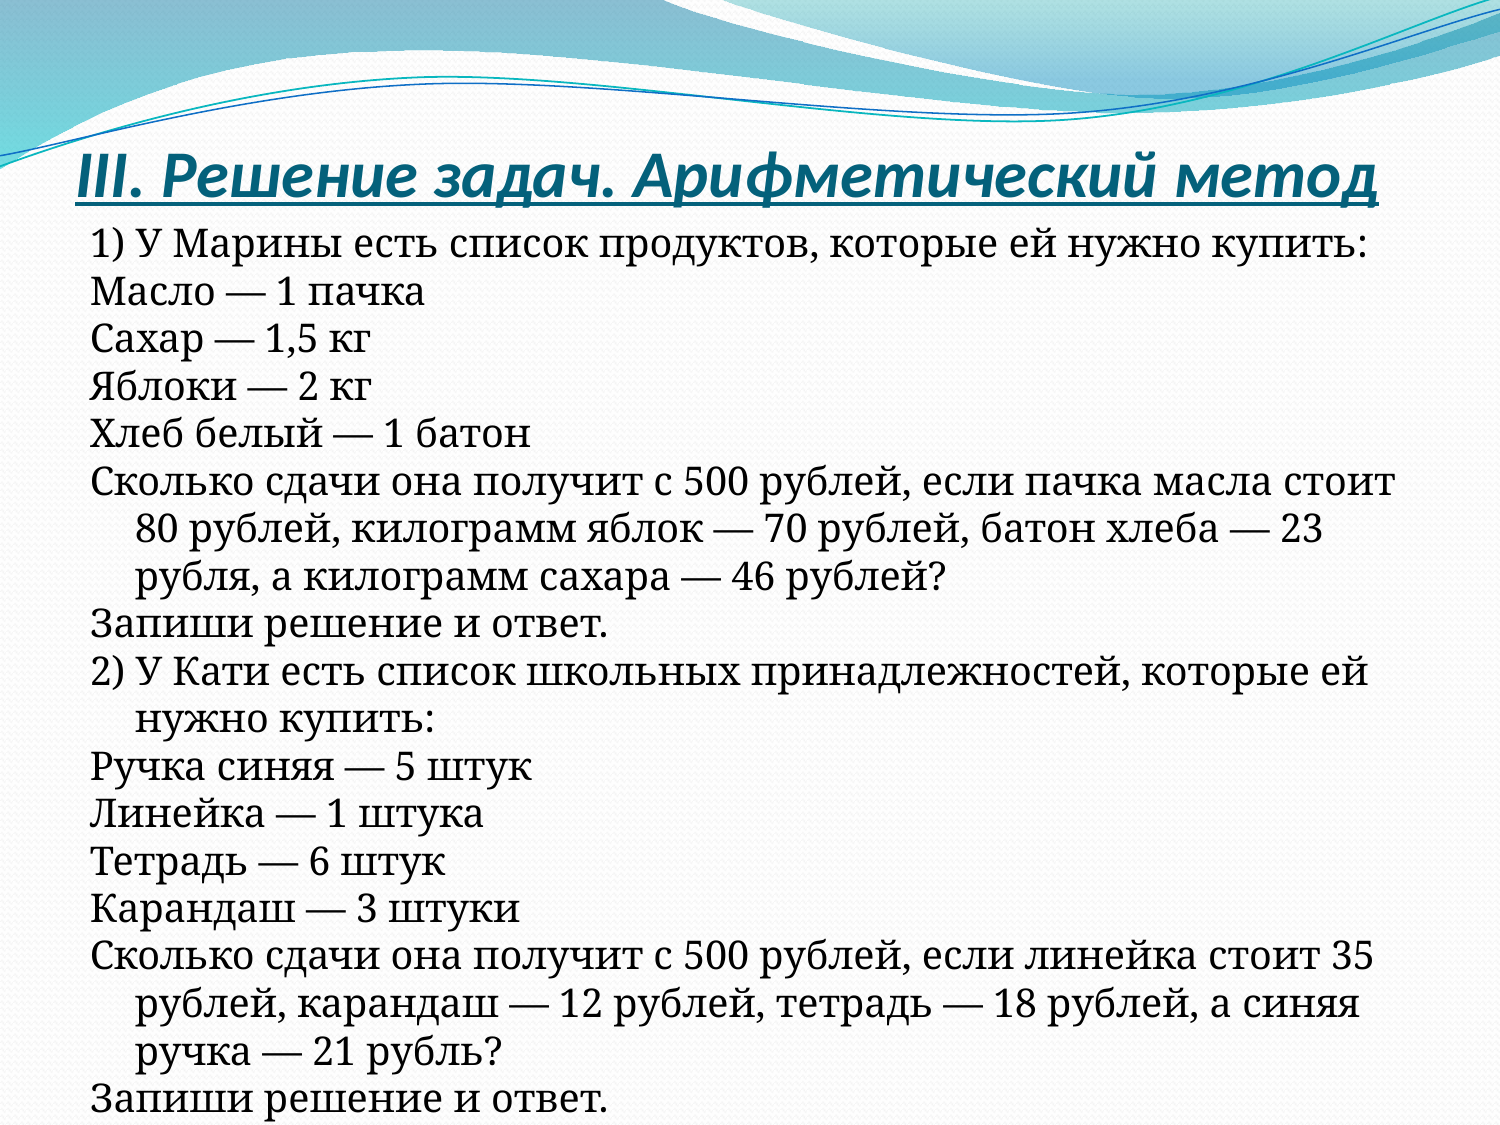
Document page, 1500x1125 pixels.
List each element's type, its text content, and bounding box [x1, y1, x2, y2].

title III. Решение задач. Арифметический метод [75, 115, 1425, 210]
list 1) У Марины есть список продуктов, которые ей нужно купить: Масло — 1 пачка Сахар — 1,5 кг Яблоки — 2 кг Хлеб белый — 1 батон Сколько сдачи она получит с 500 рублей, если пачка масла стоит 80 рублей, килограмм яблок — 70 рублей, батон хлеба — 23 рубля, а килограмм сахара — 46 рублей? Запиши решение и ответ. 2) У Кати есть список школьных принадлежностей, которые ей нужно купить: Ручка синяя — 5 штук Линейка — 1 штука Тетрадь — 6 штук Карандаш — 3 штуки Сколько сдачи она получит с 500 рублей, если линейка стоит 35 рублей, карандаш — 12 рублей, тетрадь — 18 рублей, а синяя ручка — 21 рубль? Запиши решение и ответ. [75, 210, 1425, 1125]
